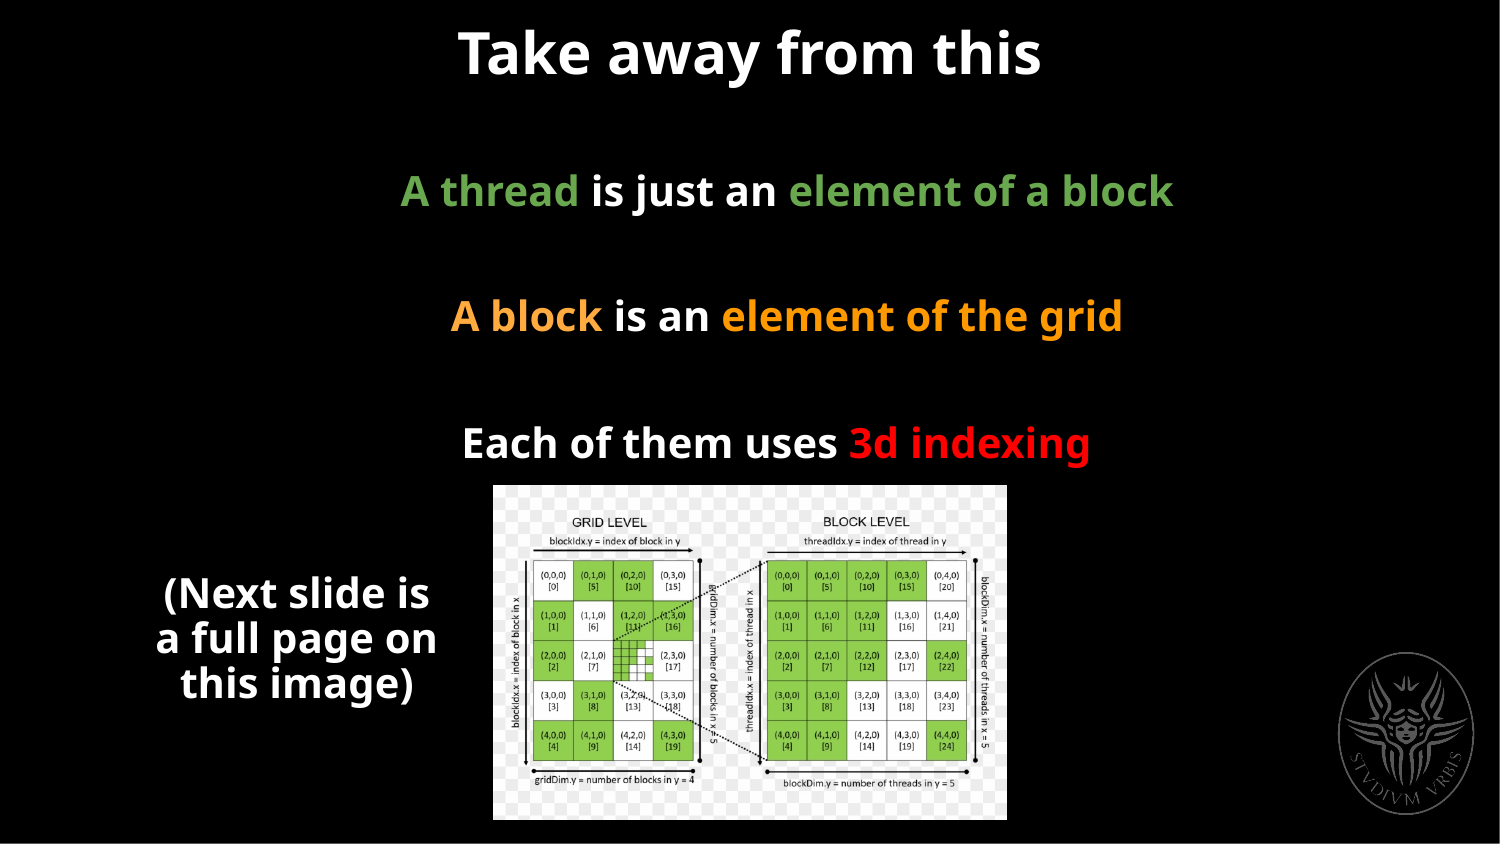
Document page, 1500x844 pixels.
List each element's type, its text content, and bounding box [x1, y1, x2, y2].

title Take away from this [103, 0, 1397, 111]
picture [1331, 644, 1480, 828]
title A thread is just an element of a block [113, 110, 1386, 275]
title Each of them uses 3d indexing [103, 363, 1375, 527]
picture [493, 485, 1007, 821]
text_box [0, 0, 1500, 844]
title (Next slide is a full page on this image) [63, 448, 456, 832]
title A block is an element of the grid [114, 236, 1386, 400]
